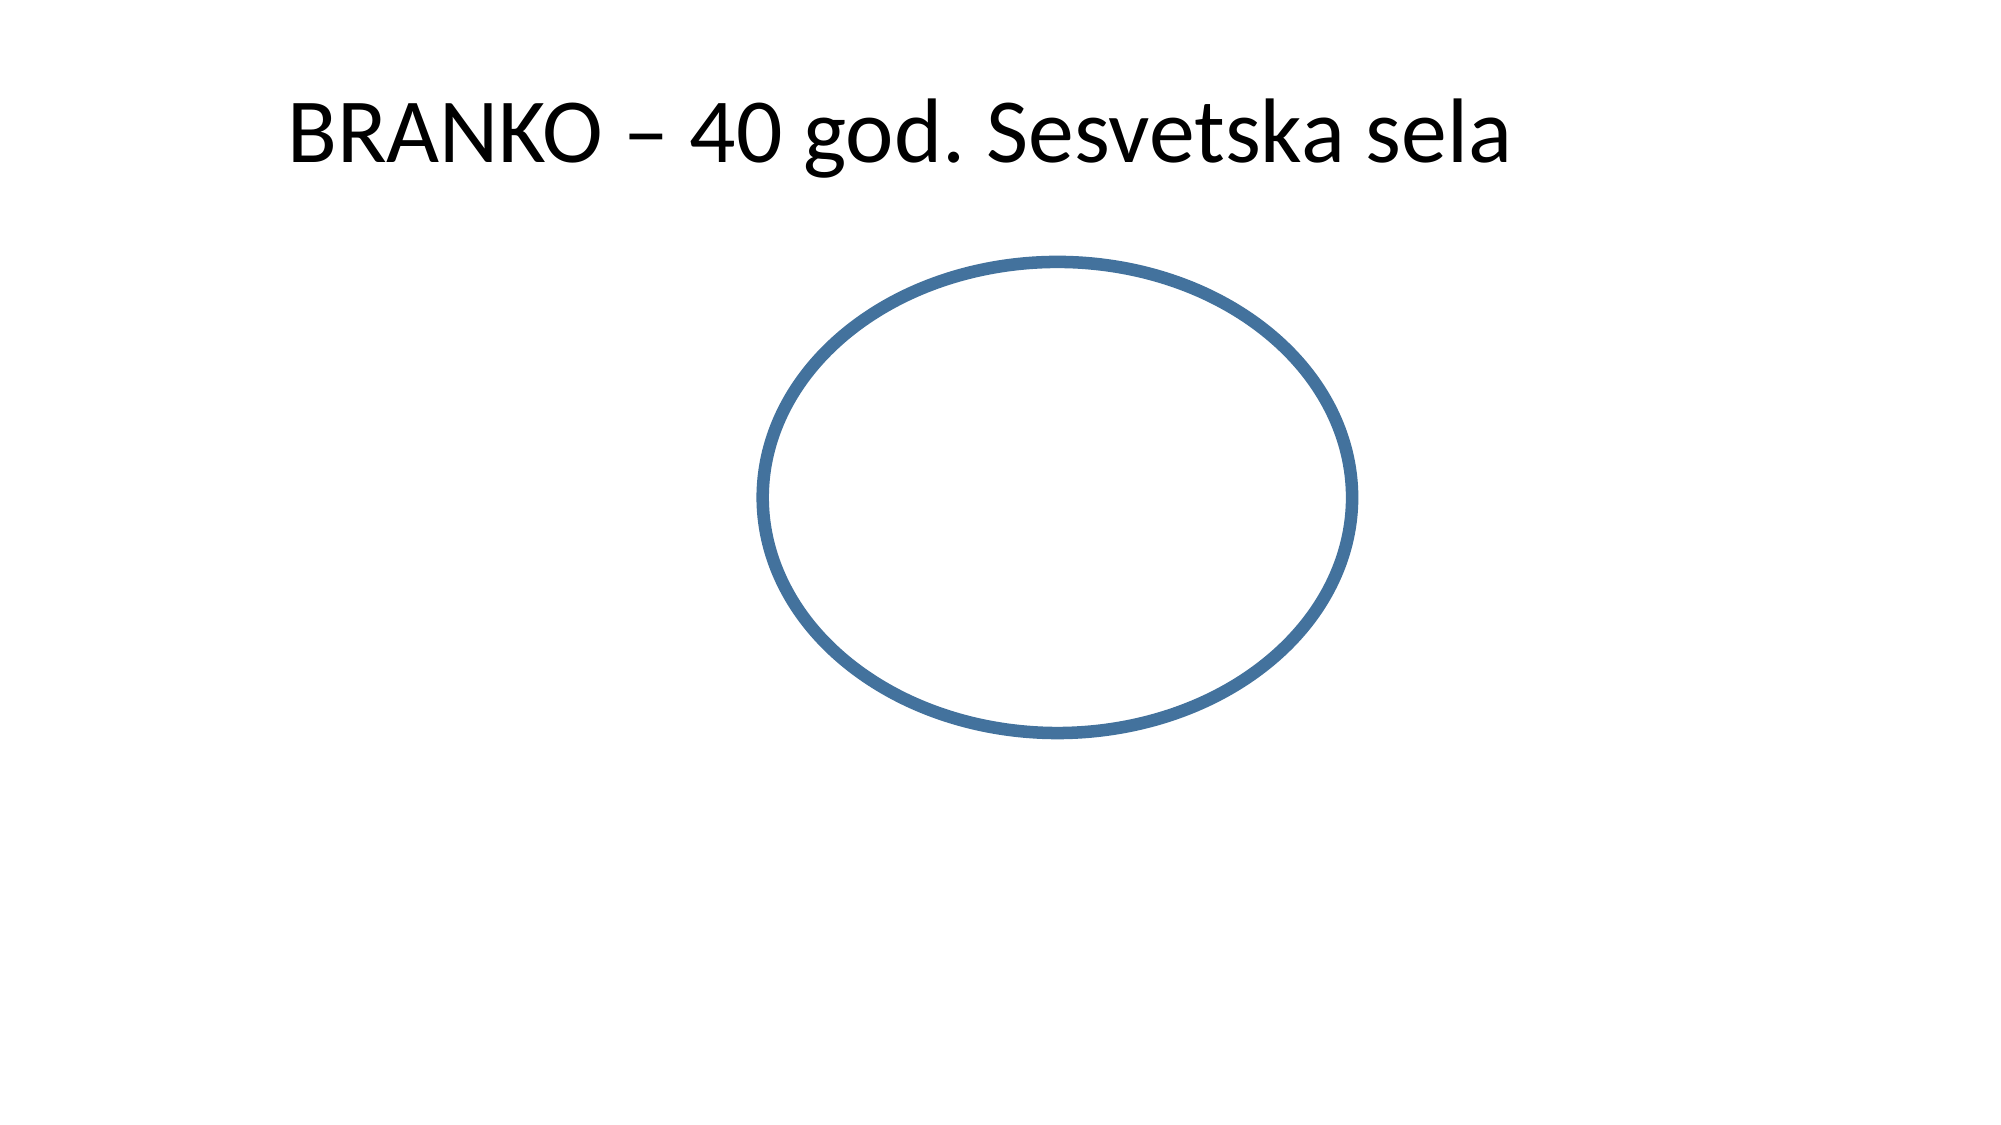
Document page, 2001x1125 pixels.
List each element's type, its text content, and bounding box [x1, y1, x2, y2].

text_box BRANKO – 40 god. Sesvetska sela [272, 63, 1769, 188]
text_box [761, 260, 1354, 735]
